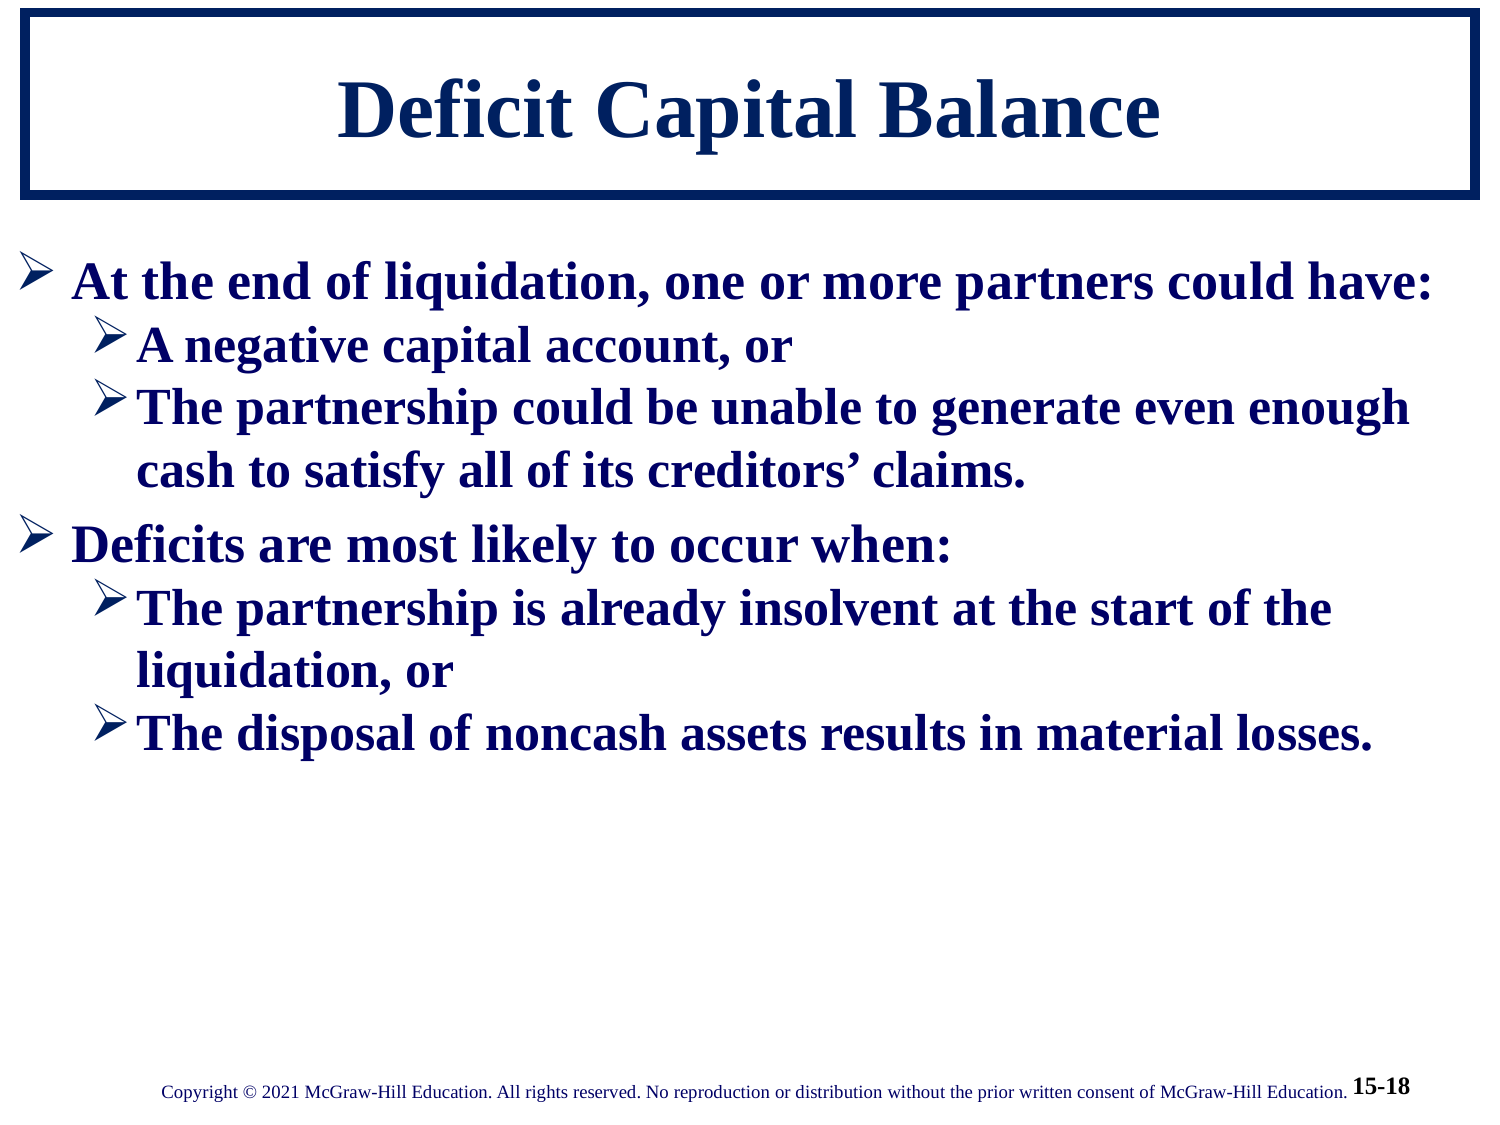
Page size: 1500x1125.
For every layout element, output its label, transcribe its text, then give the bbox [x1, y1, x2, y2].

title Deficit Capital Balance [20, 8, 1480, 200]
text_box Copyright © 2021 McGraw-Hill Education. All rights reserved. No reproduction or distribution without the prior written consent of McGraw-Hill Education. [81, 1072, 1429, 1110]
list At the end of liquidation, one or more partners could have: A negative capital account, or The partnership could be unable to generate even enough cash to satisfy all of its creditors’ claims. Deficits are most likely to occur when: The partnership is already insolvent at the start of the liquidation, or The disposal of noncash assets results in material losses. [0, 237, 1488, 1038]
